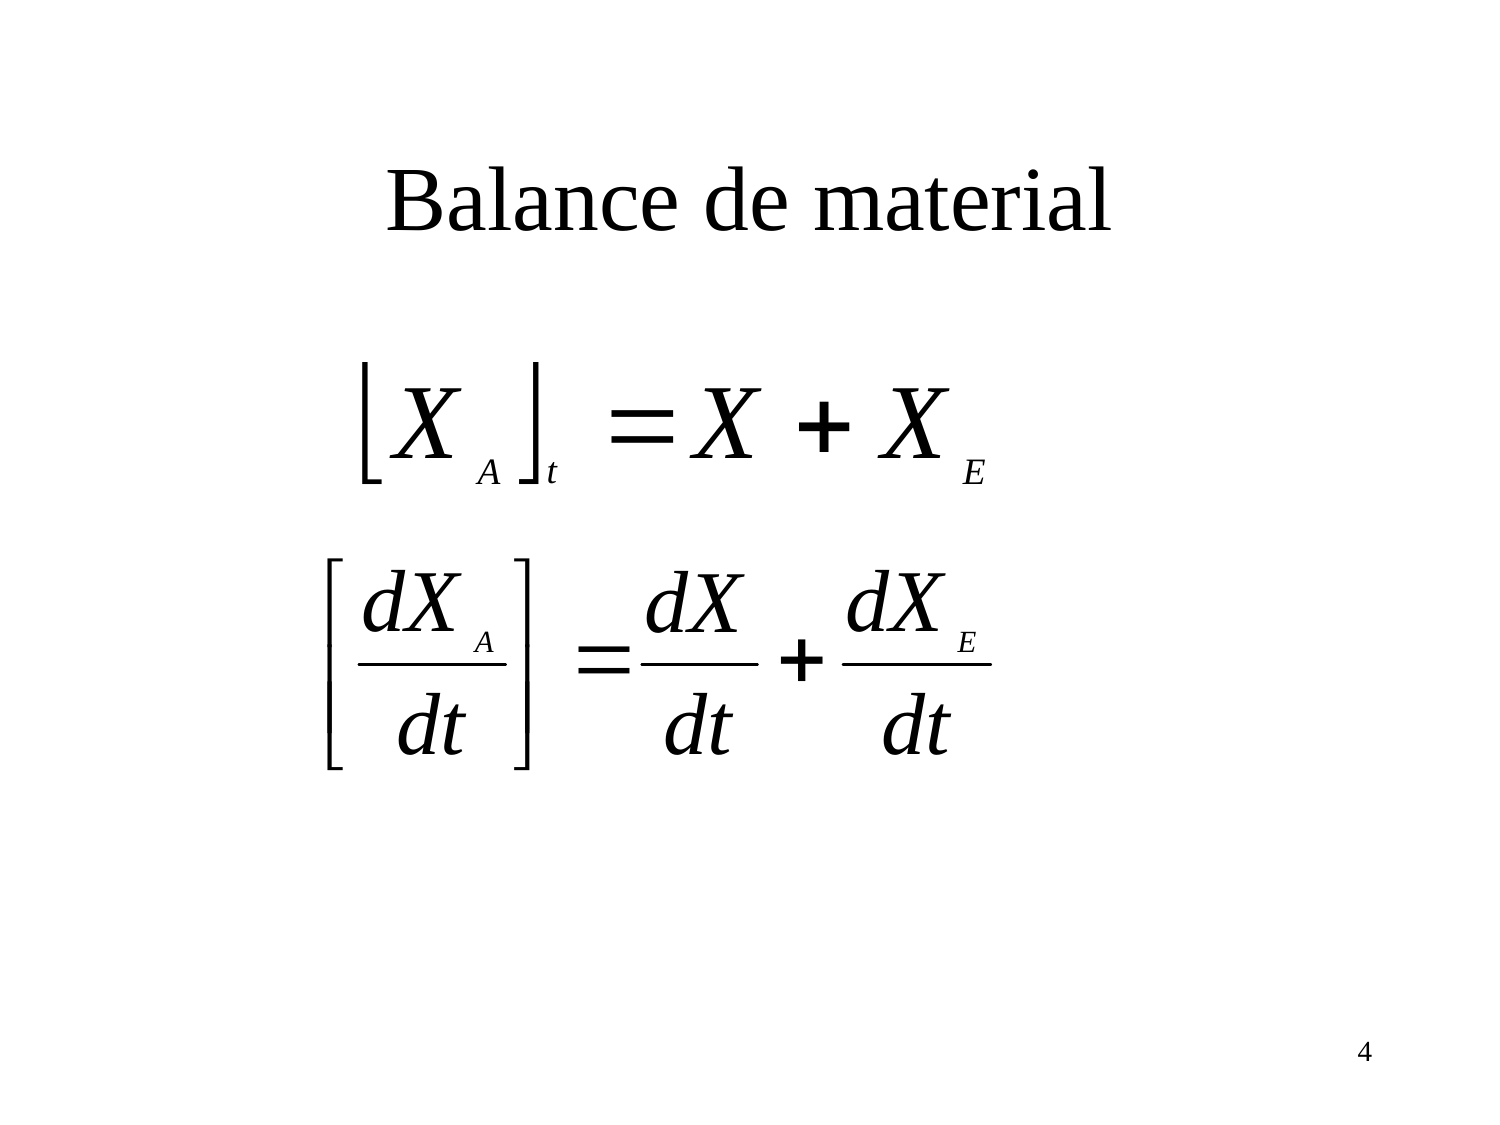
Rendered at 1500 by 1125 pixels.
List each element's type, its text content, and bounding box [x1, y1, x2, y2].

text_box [312, 549, 1001, 780]
title Balance de material [112, 99, 1388, 288]
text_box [349, 362, 1001, 496]
slide_number 4 [1074, 1024, 1388, 1101]
